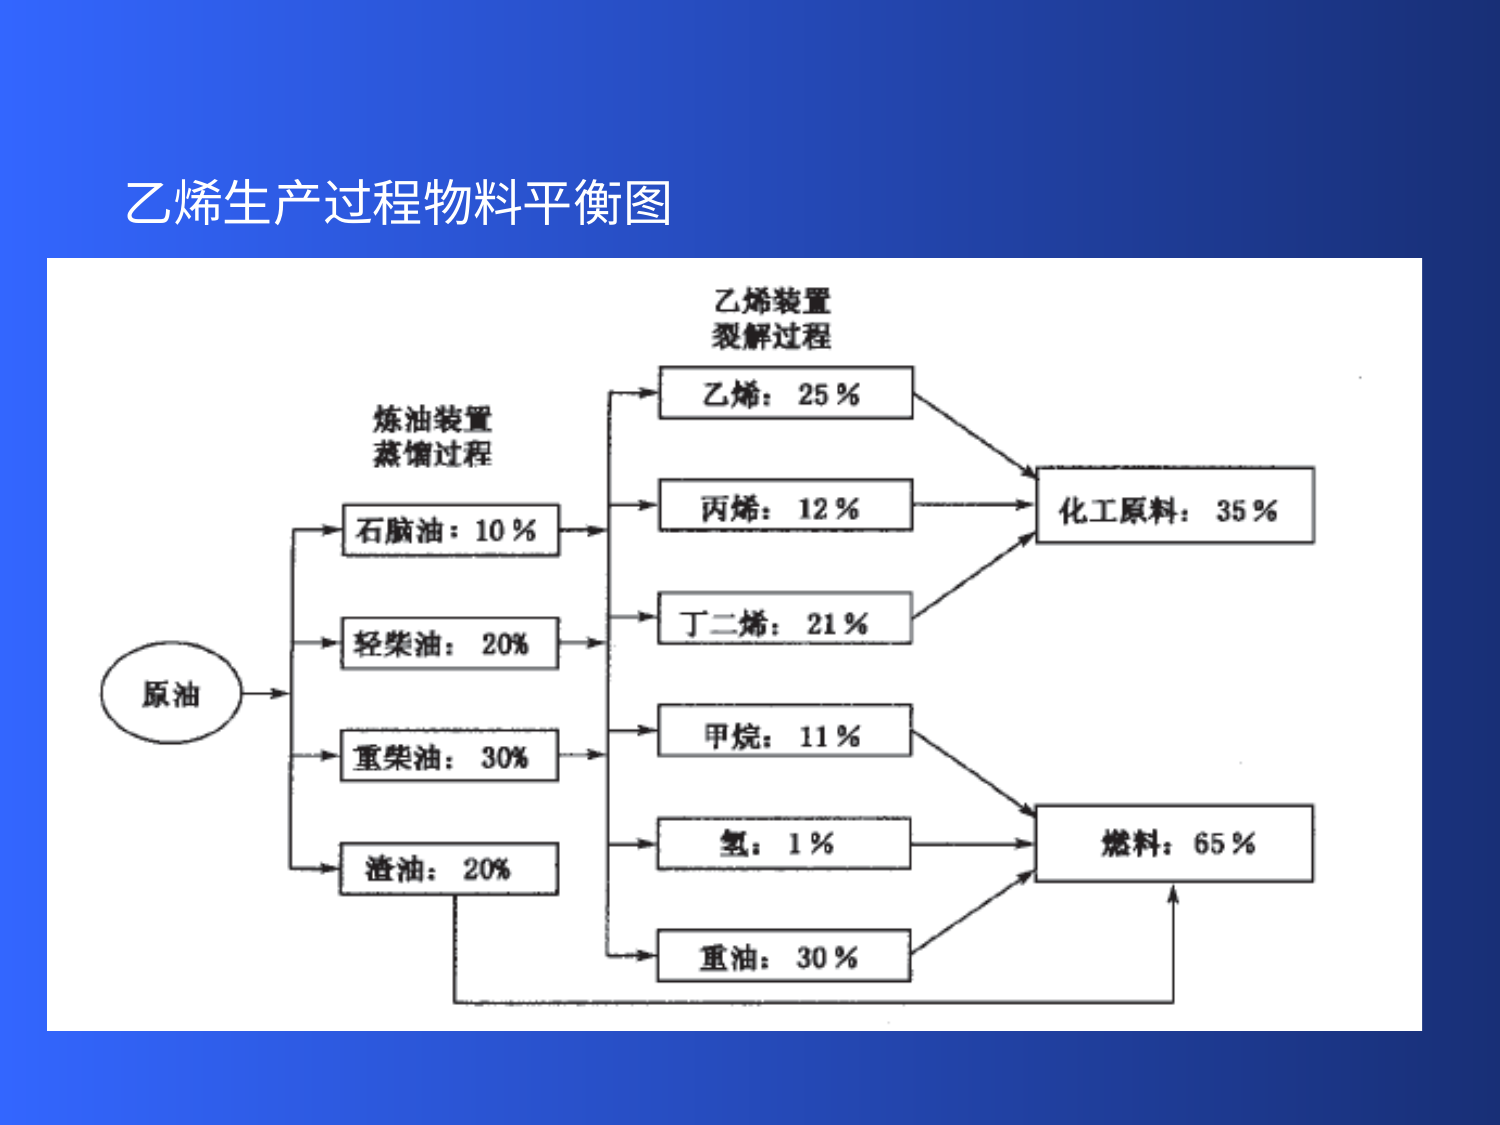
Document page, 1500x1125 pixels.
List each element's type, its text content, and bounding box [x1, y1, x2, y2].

text_box 乙烯生产过程物料平衡图 [108, 163, 689, 239]
picture [46, 257, 1423, 1032]
